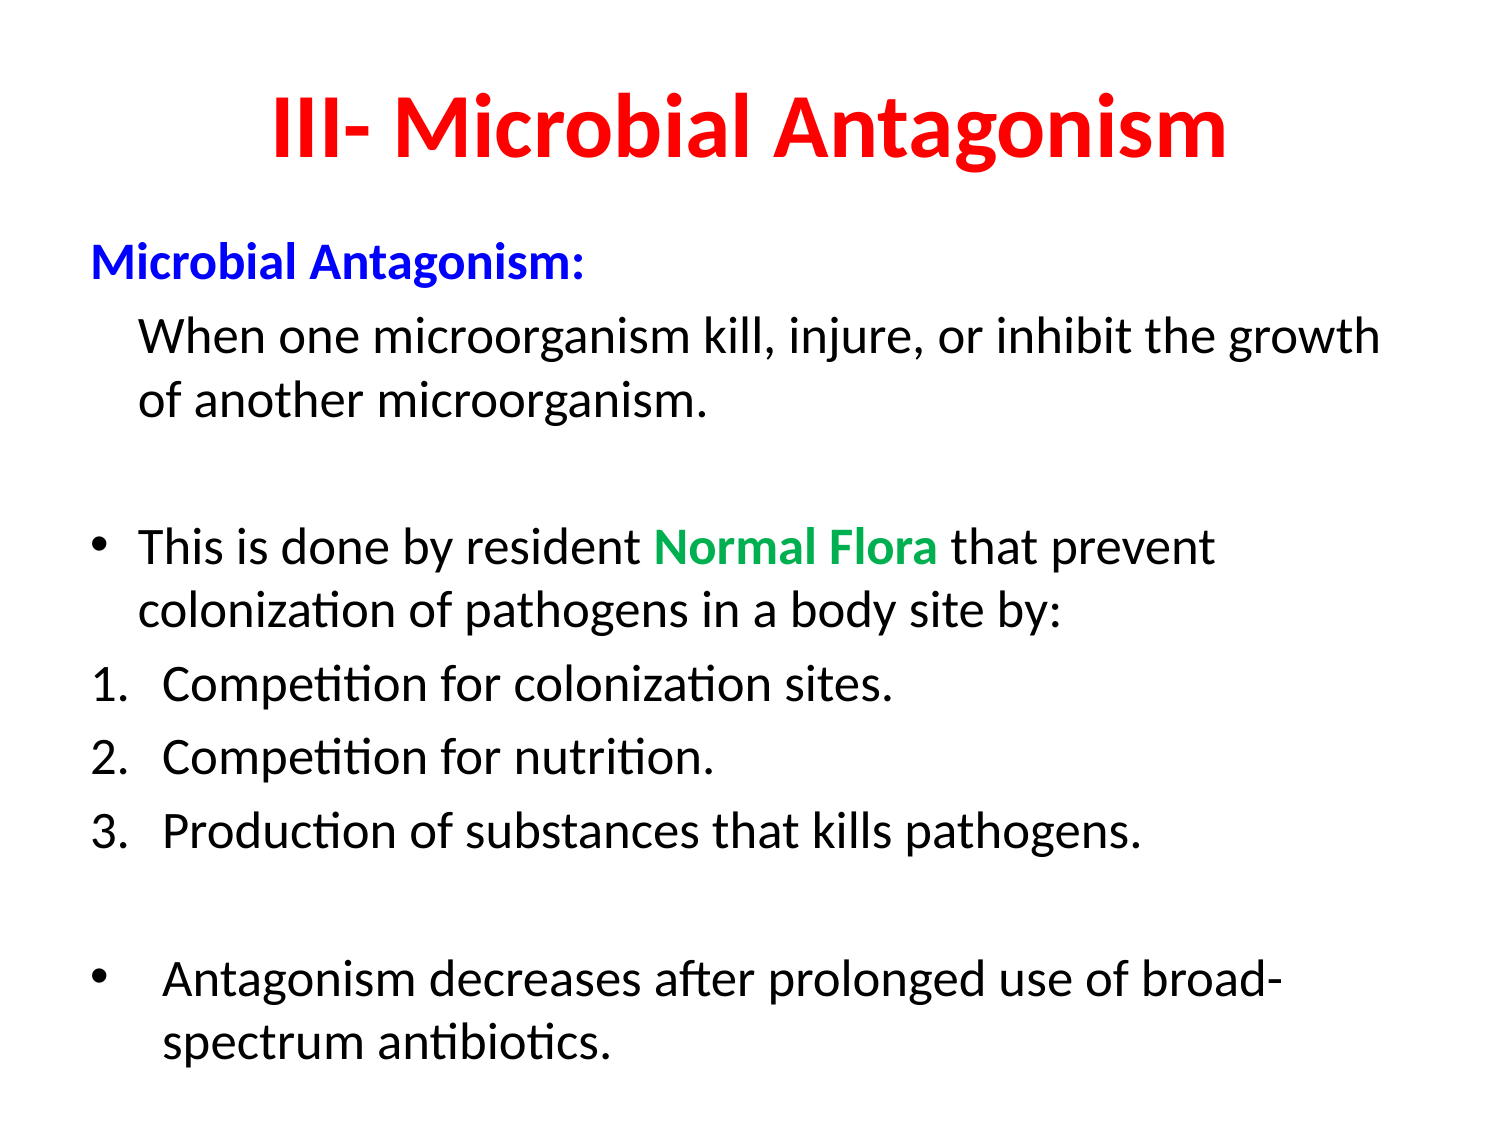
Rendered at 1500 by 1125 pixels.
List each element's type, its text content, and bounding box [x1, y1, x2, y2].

title III- Microbial Antagonism [75, 45, 1425, 197]
list Microbial Antagonism: When one microorganism kill, injure, or inhibit the growth of another microorganism. This is done by resident Normal Flora that prevent colonization of pathogens in a body site by: Competition for colonization sites. Competition for nutrition. Production of substances that kills pathogens. Antagonism decreases after prolonged use of broad-spectrum antibiotics. [75, 219, 1447, 1083]
